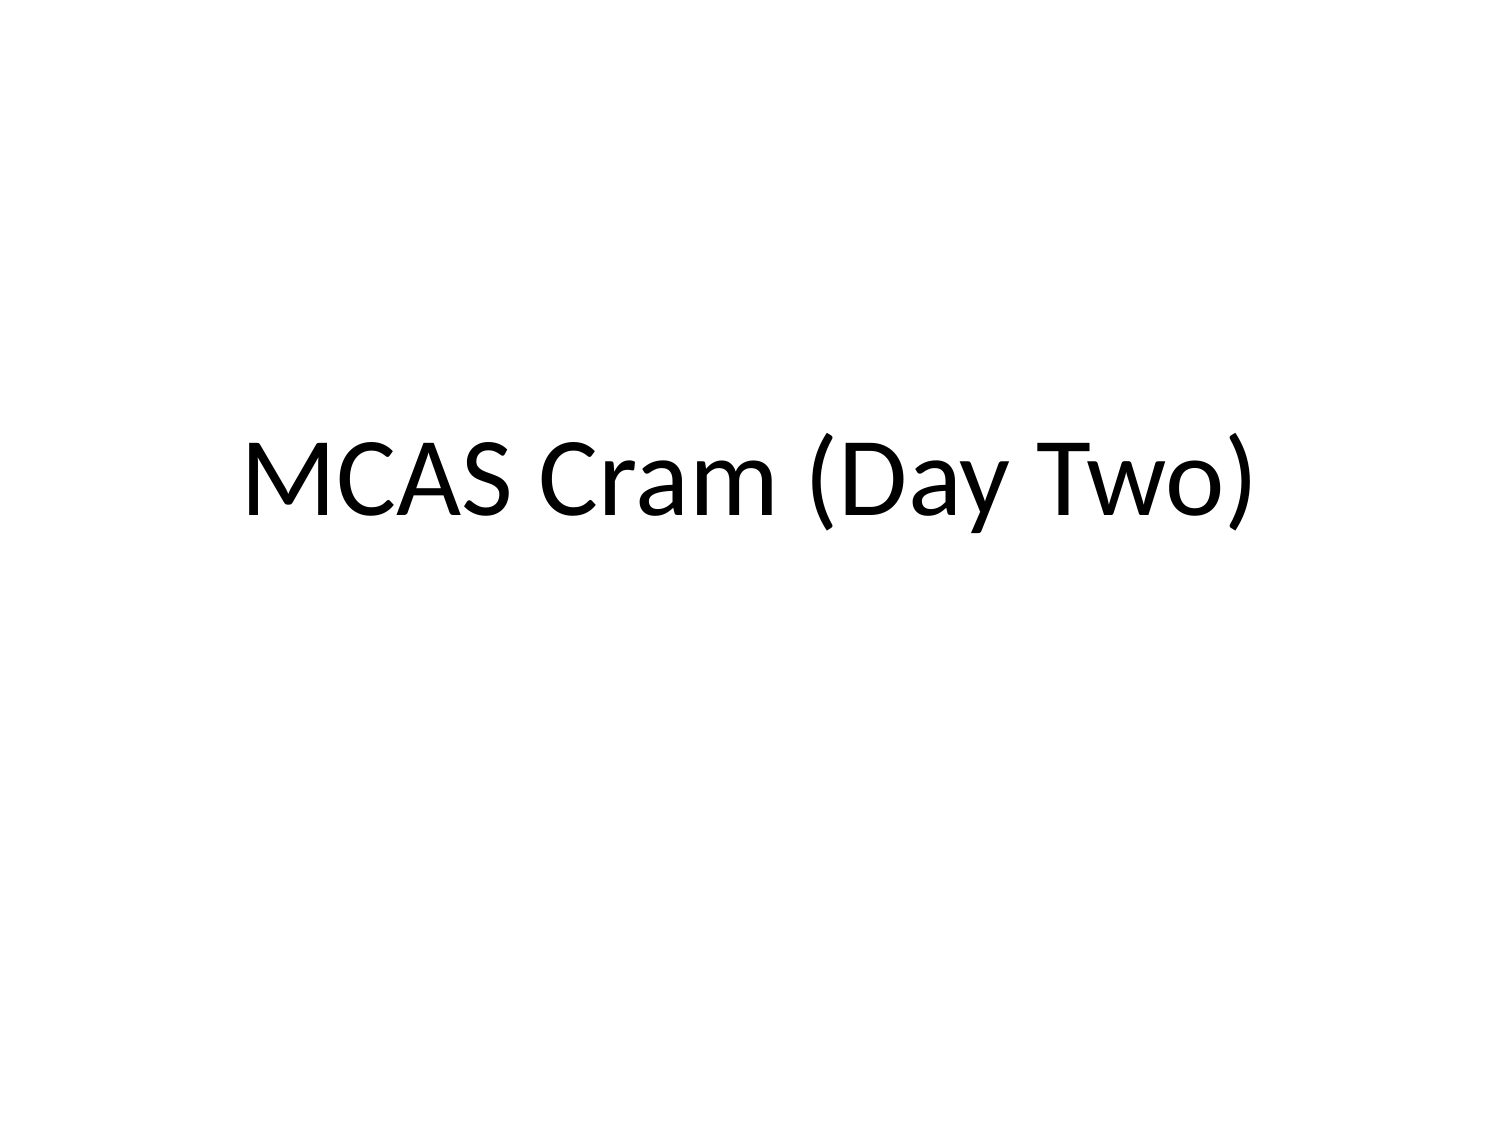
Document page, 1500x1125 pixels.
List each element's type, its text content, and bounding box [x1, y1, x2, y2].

title MCAS Cram (Day Two) [112, 349, 1388, 591]
